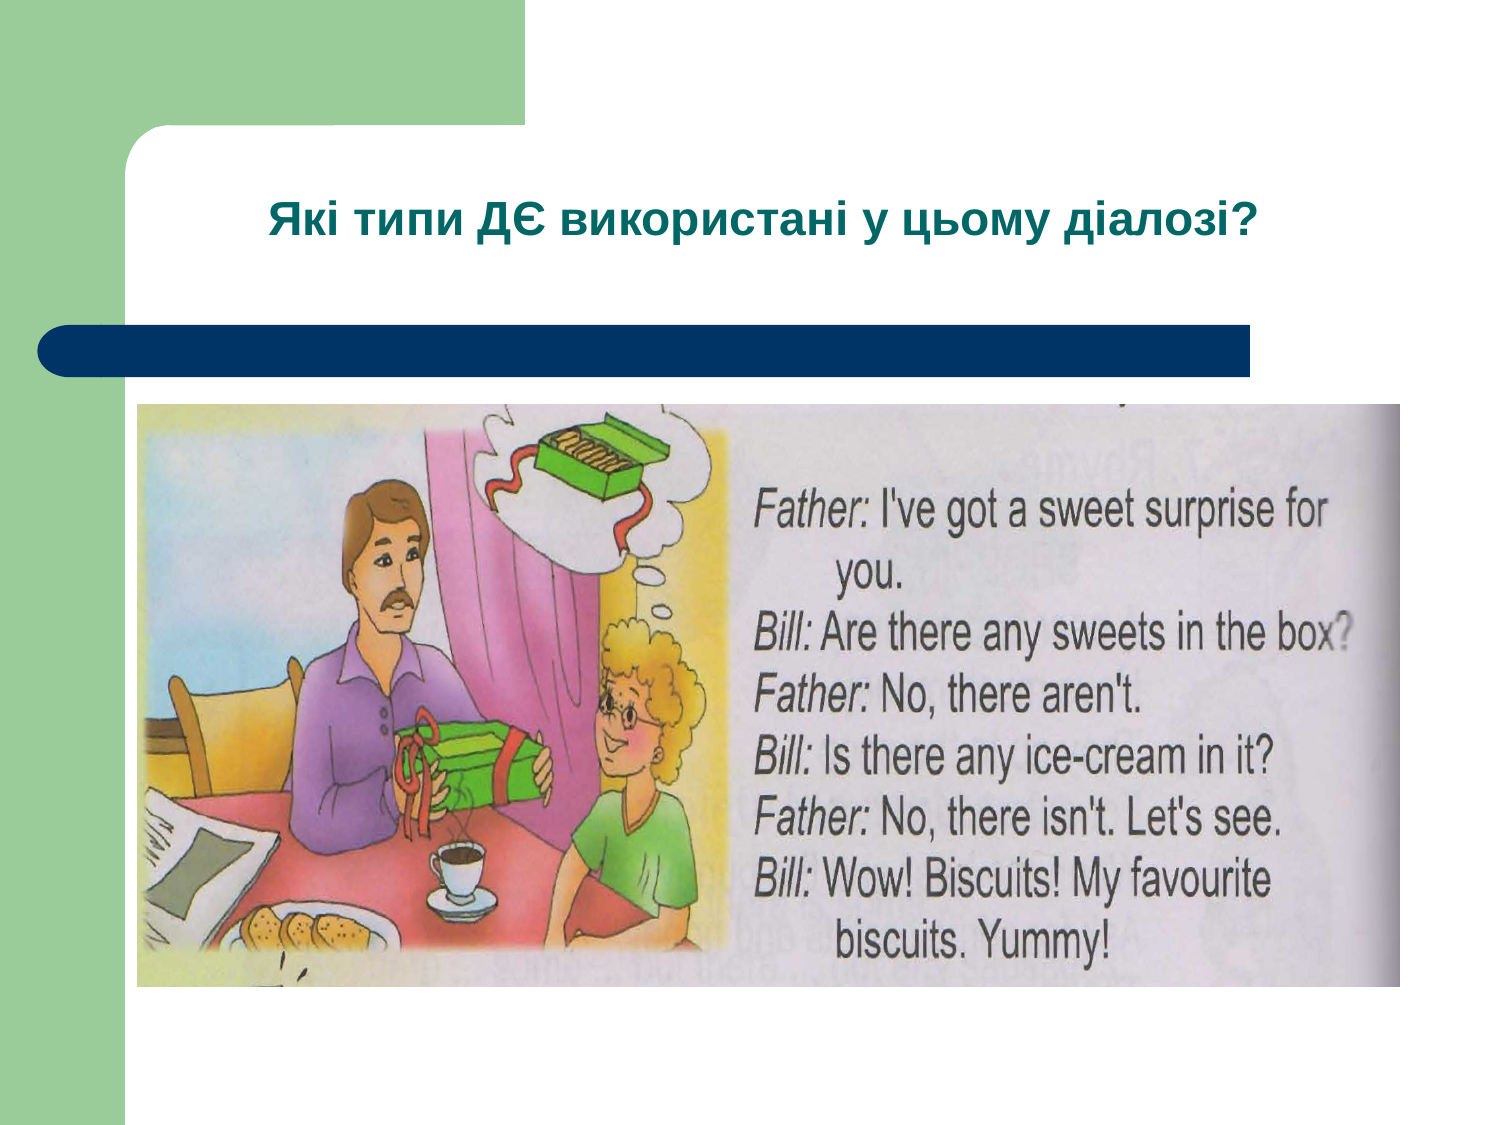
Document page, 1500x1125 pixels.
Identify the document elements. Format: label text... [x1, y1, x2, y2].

title Які типи ДЄ використані у цьому діалозі? [29, 54, 1500, 304]
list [137, 404, 1400, 987]
